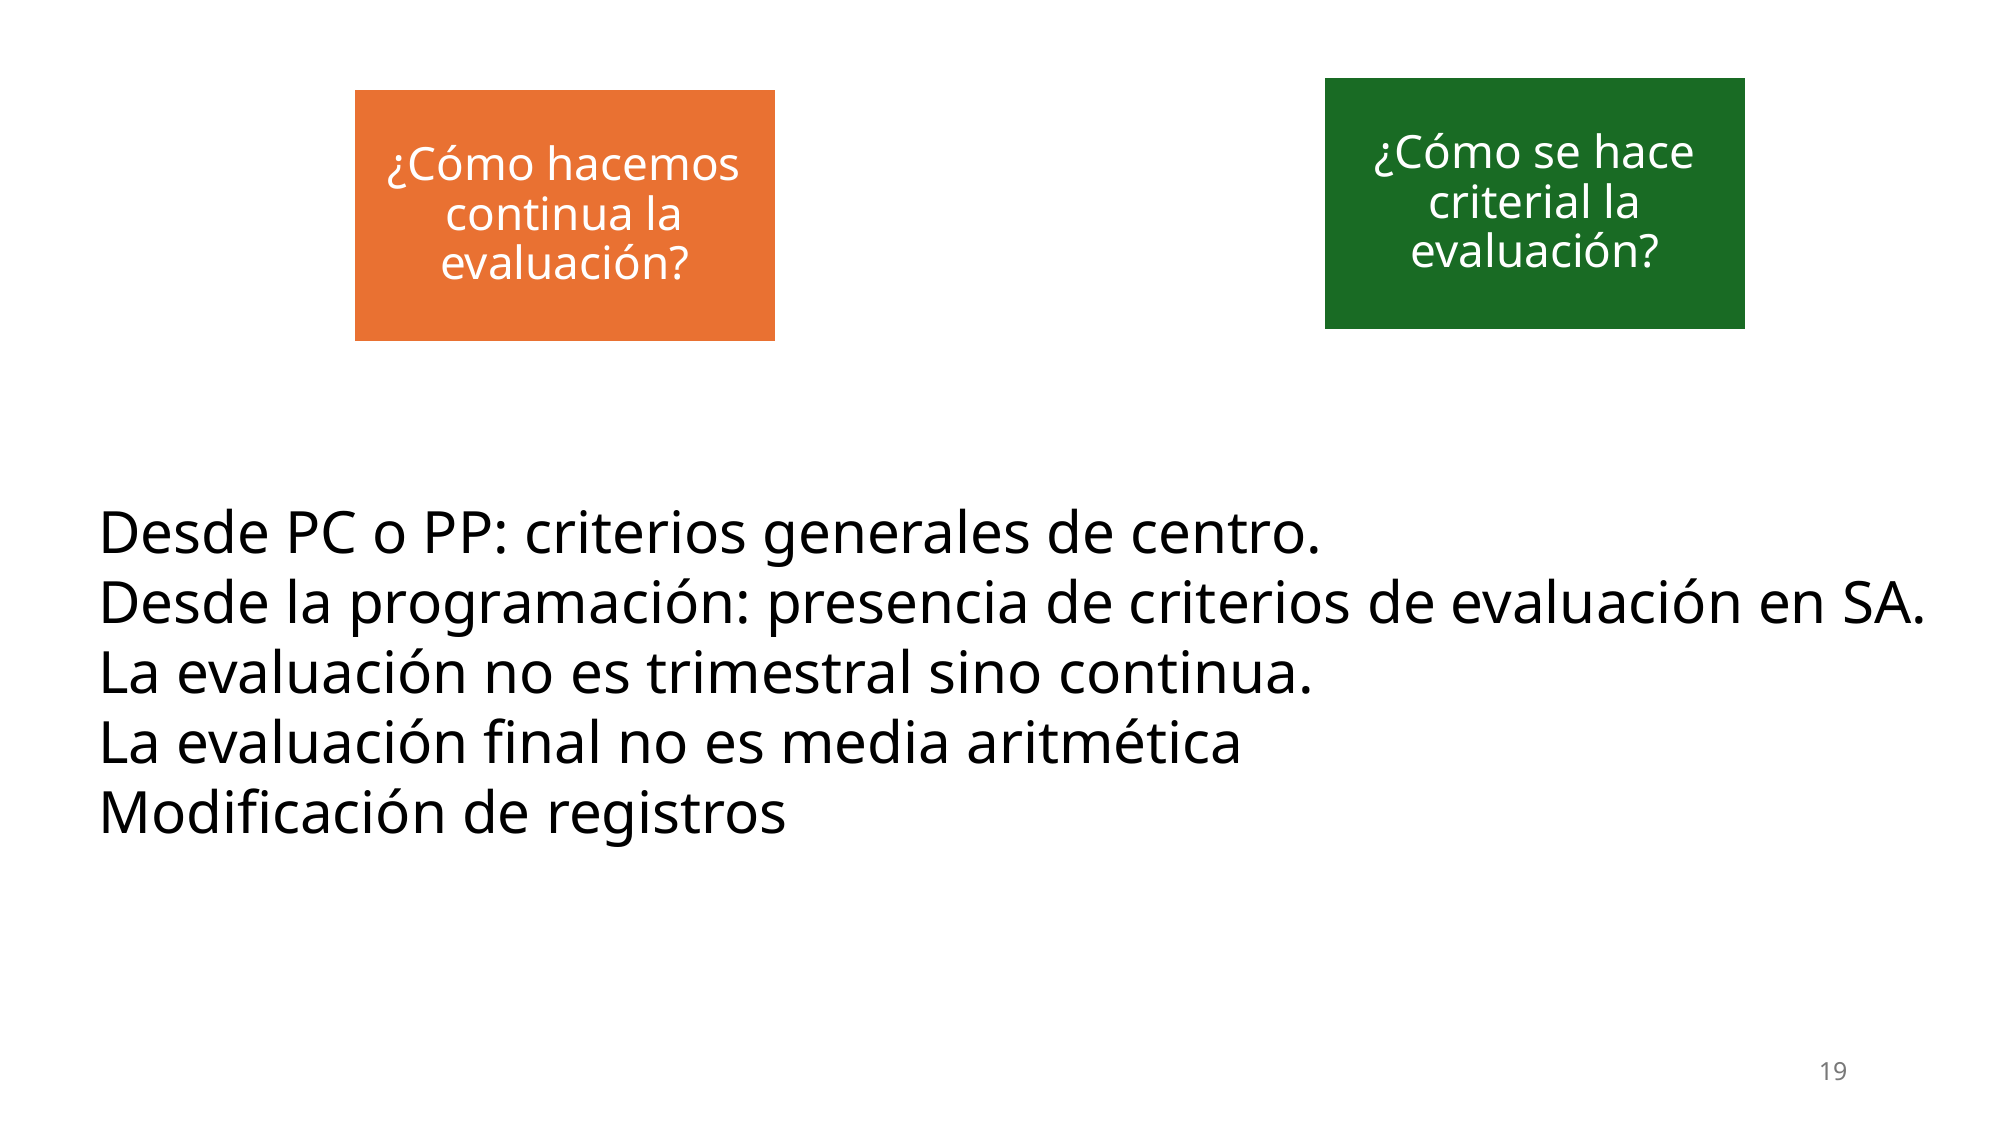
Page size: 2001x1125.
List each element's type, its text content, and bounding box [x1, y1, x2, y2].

slide_number 19 [1412, 1042, 1863, 1103]
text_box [352, 87, 777, 343]
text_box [1323, 76, 1748, 332]
text_box Desde PC o PP: criterios generales de centro. Desde la programación: presencia de criterios de evaluación en SA. La evaluación no es trimestral sino continua. La evaluación final no es media aritmética Modificación de registros [83, 488, 1942, 853]
